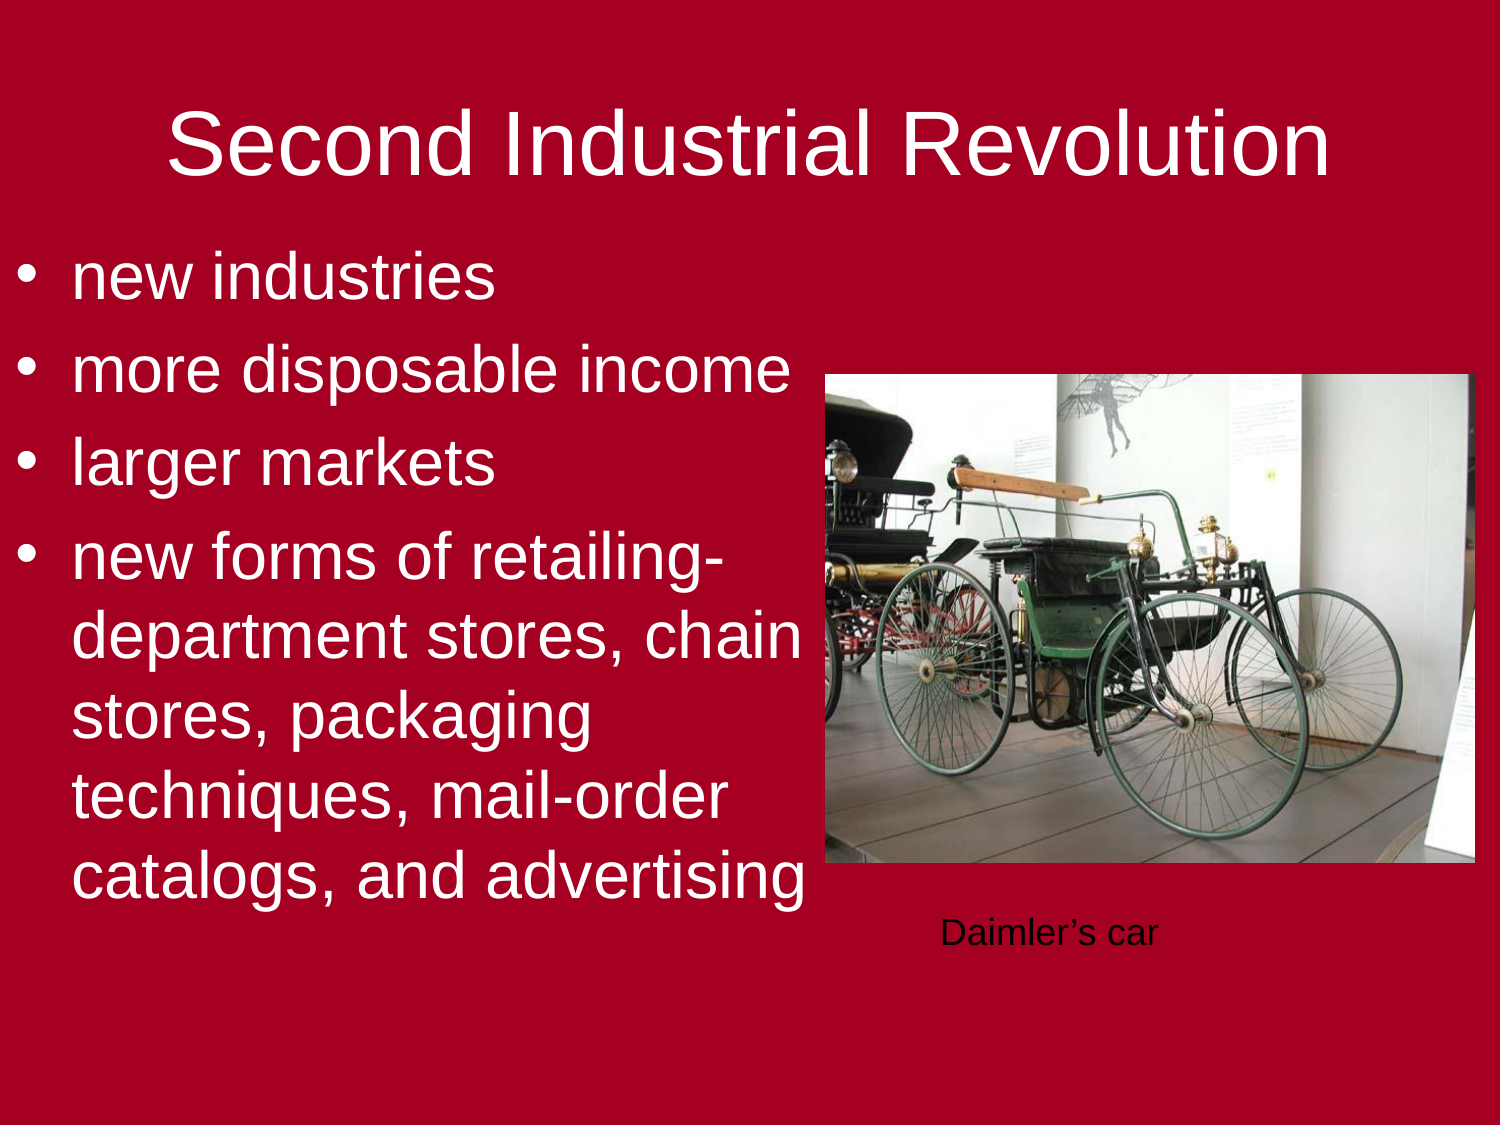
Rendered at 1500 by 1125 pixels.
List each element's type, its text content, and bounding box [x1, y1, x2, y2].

text_box Daimler’s car [924, 900, 1375, 961]
picture [824, 374, 1476, 863]
list new industries more disposable income larger markets new forms of retailing- department stores, chain stores, packaging techniques, mail-order catalogs, and advertising [0, 224, 838, 1088]
title Second Industrial Revolution [75, 45, 1425, 233]
